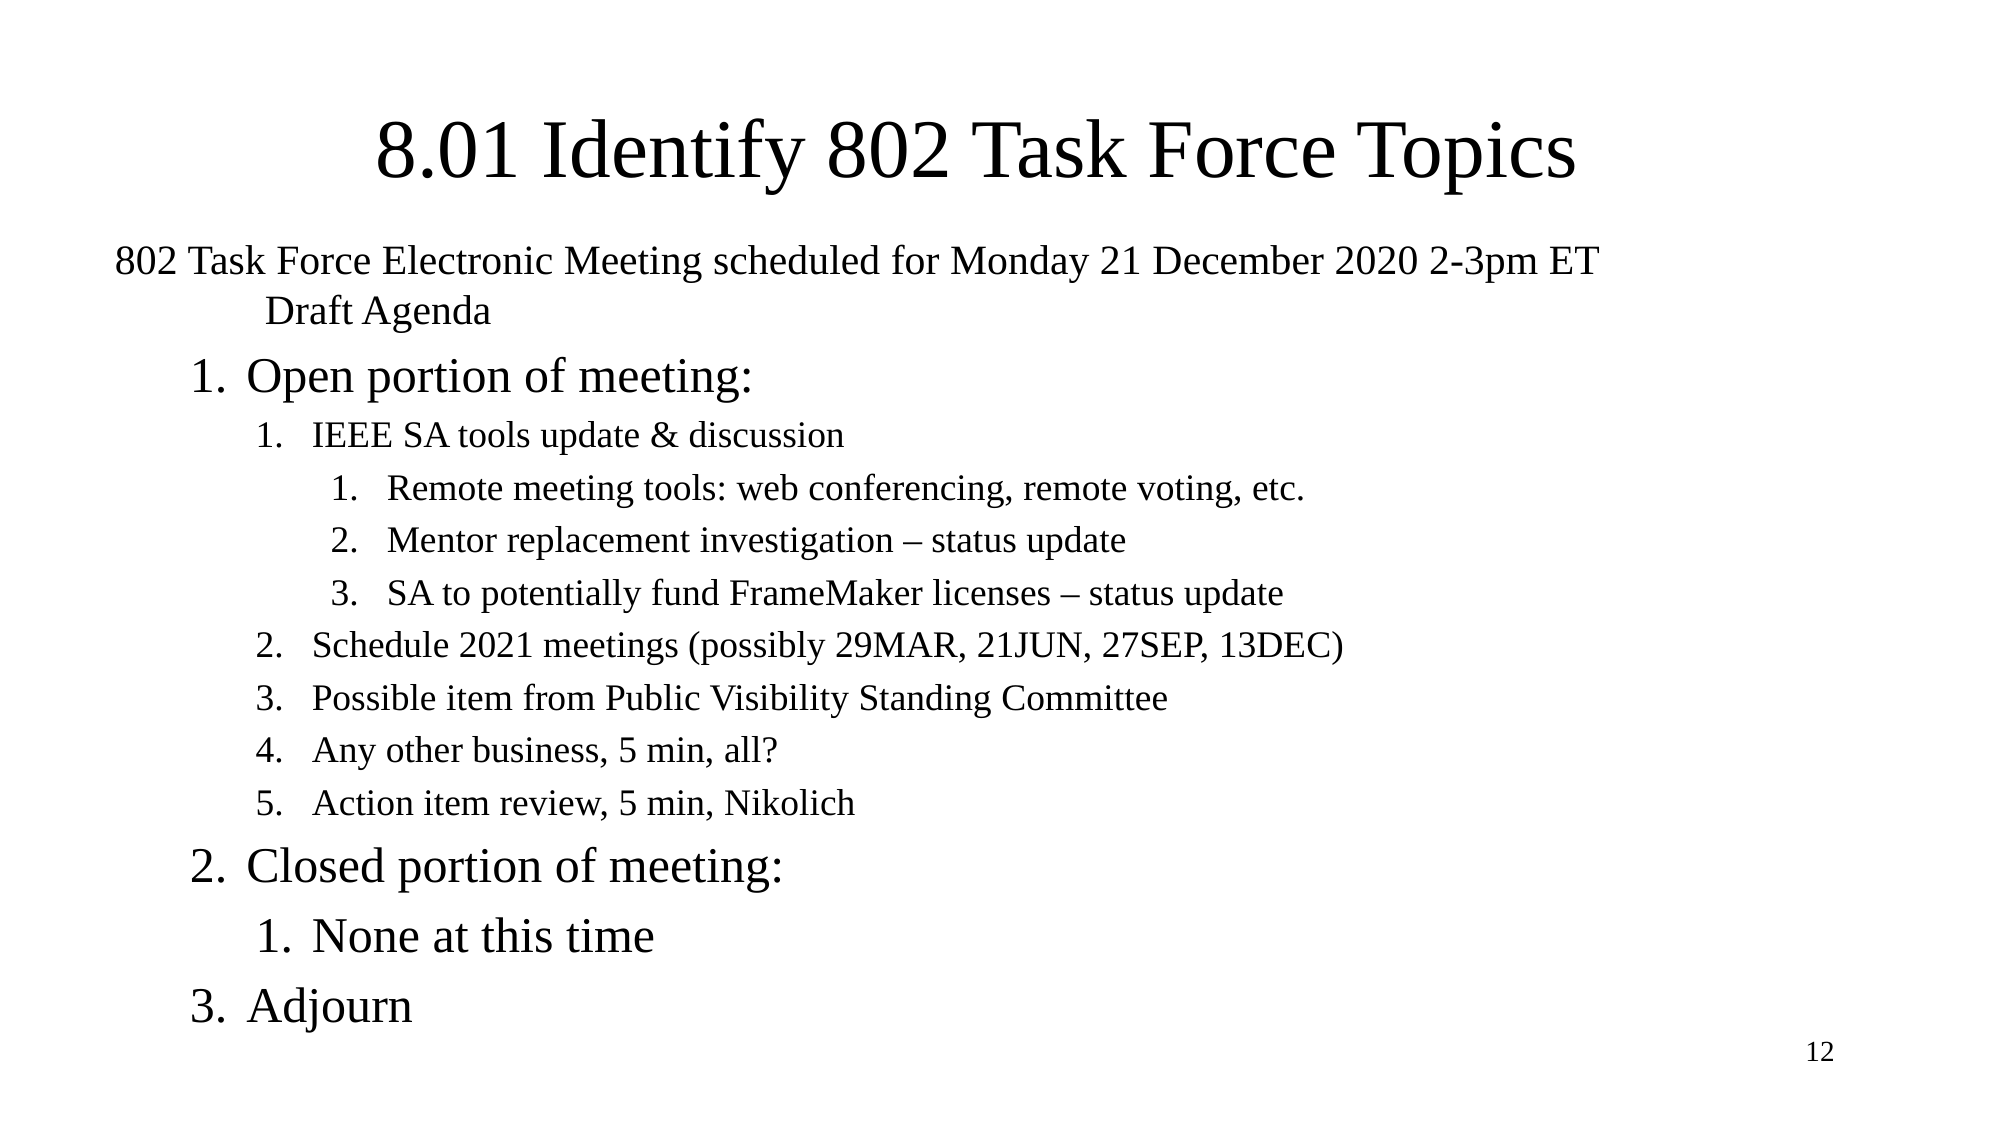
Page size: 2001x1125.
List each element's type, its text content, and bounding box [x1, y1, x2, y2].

title 8.01 Identify 802 Task Force Topics [137, 49, 1838, 224]
list 802 Task Force Electronic Meeting scheduled for Monday 21 December 2020 2-3pm ET Draft Agenda Open portion of meeting: IEEE SA tools update & discussion Remote meeting tools: web conferencing, remote voting, etc. Mentor replacement investigation – status update SA to potentially fund FrameMaker licenses – status update Schedule 2021 meetings (possibly 29MAR, 21JUN, 27SEP, 13DEC) Possible item from Public Visibility Standing Committee Any other business, 5 min, all? Action item review, 5 min, Nikolich Closed portion of meeting: None at this time Adjourn [99, 224, 1876, 901]
slide_number 12 [1433, 1024, 1851, 1101]
